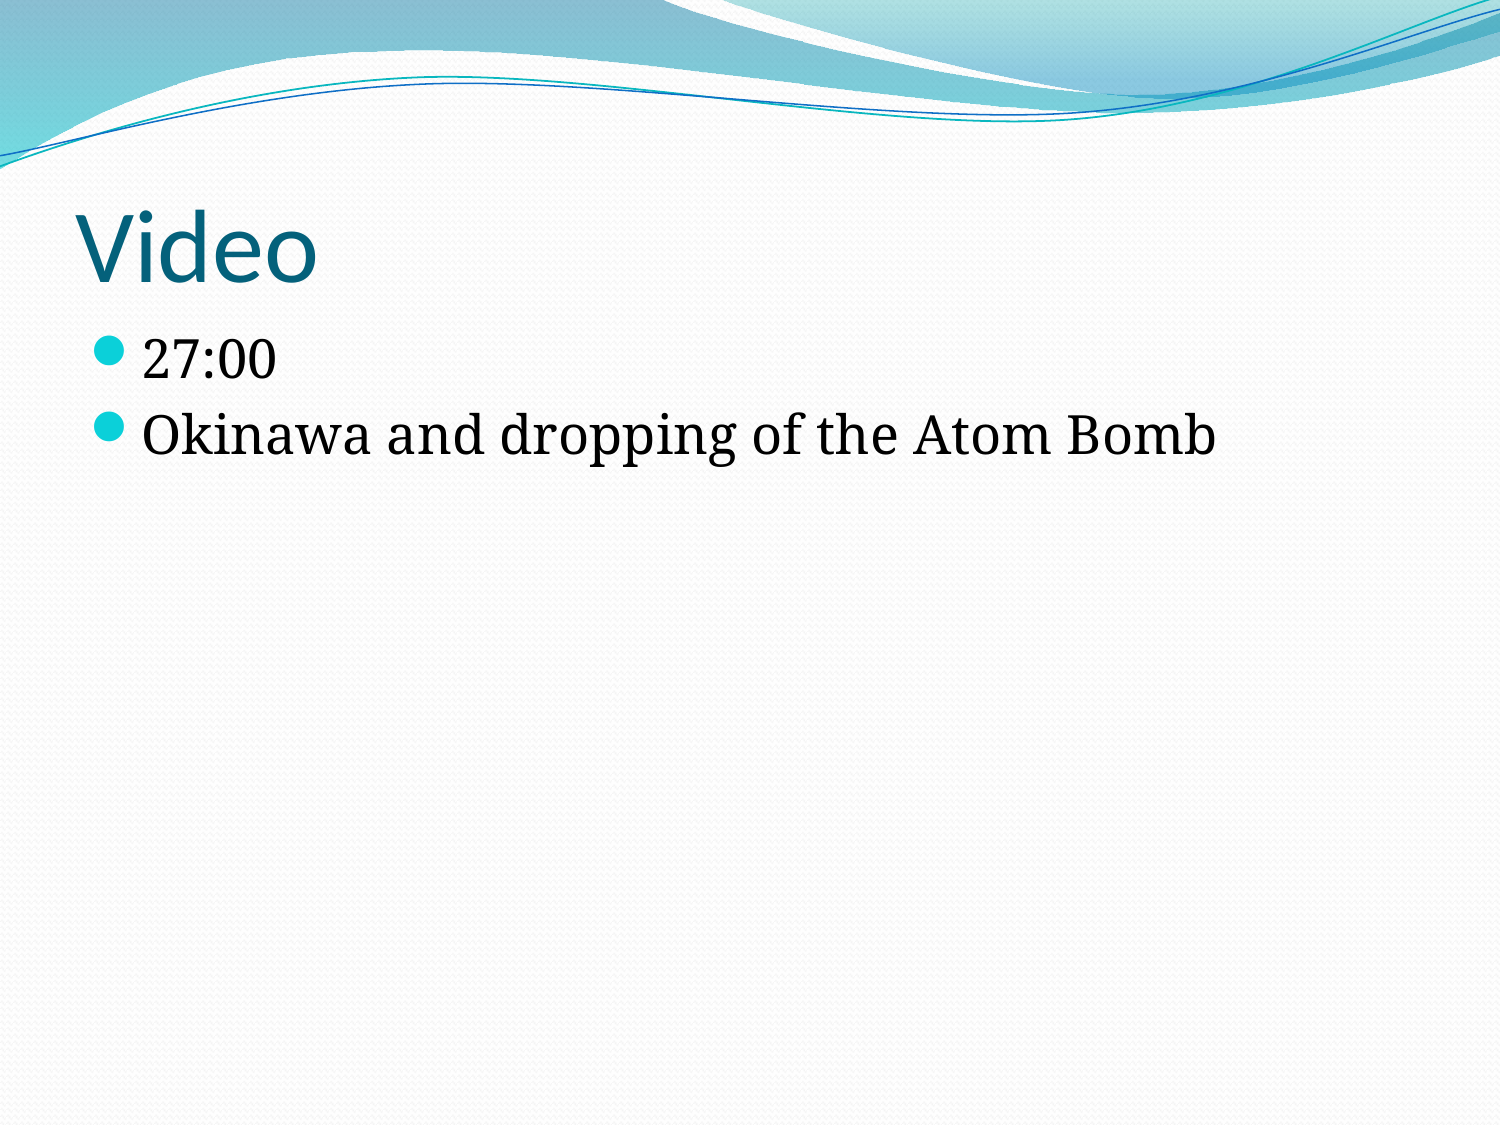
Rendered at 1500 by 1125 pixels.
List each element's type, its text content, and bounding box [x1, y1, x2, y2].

list 27:00 Okinawa and dropping of the Atom Bomb [75, 317, 1425, 1038]
title Video [75, 115, 1425, 303]
